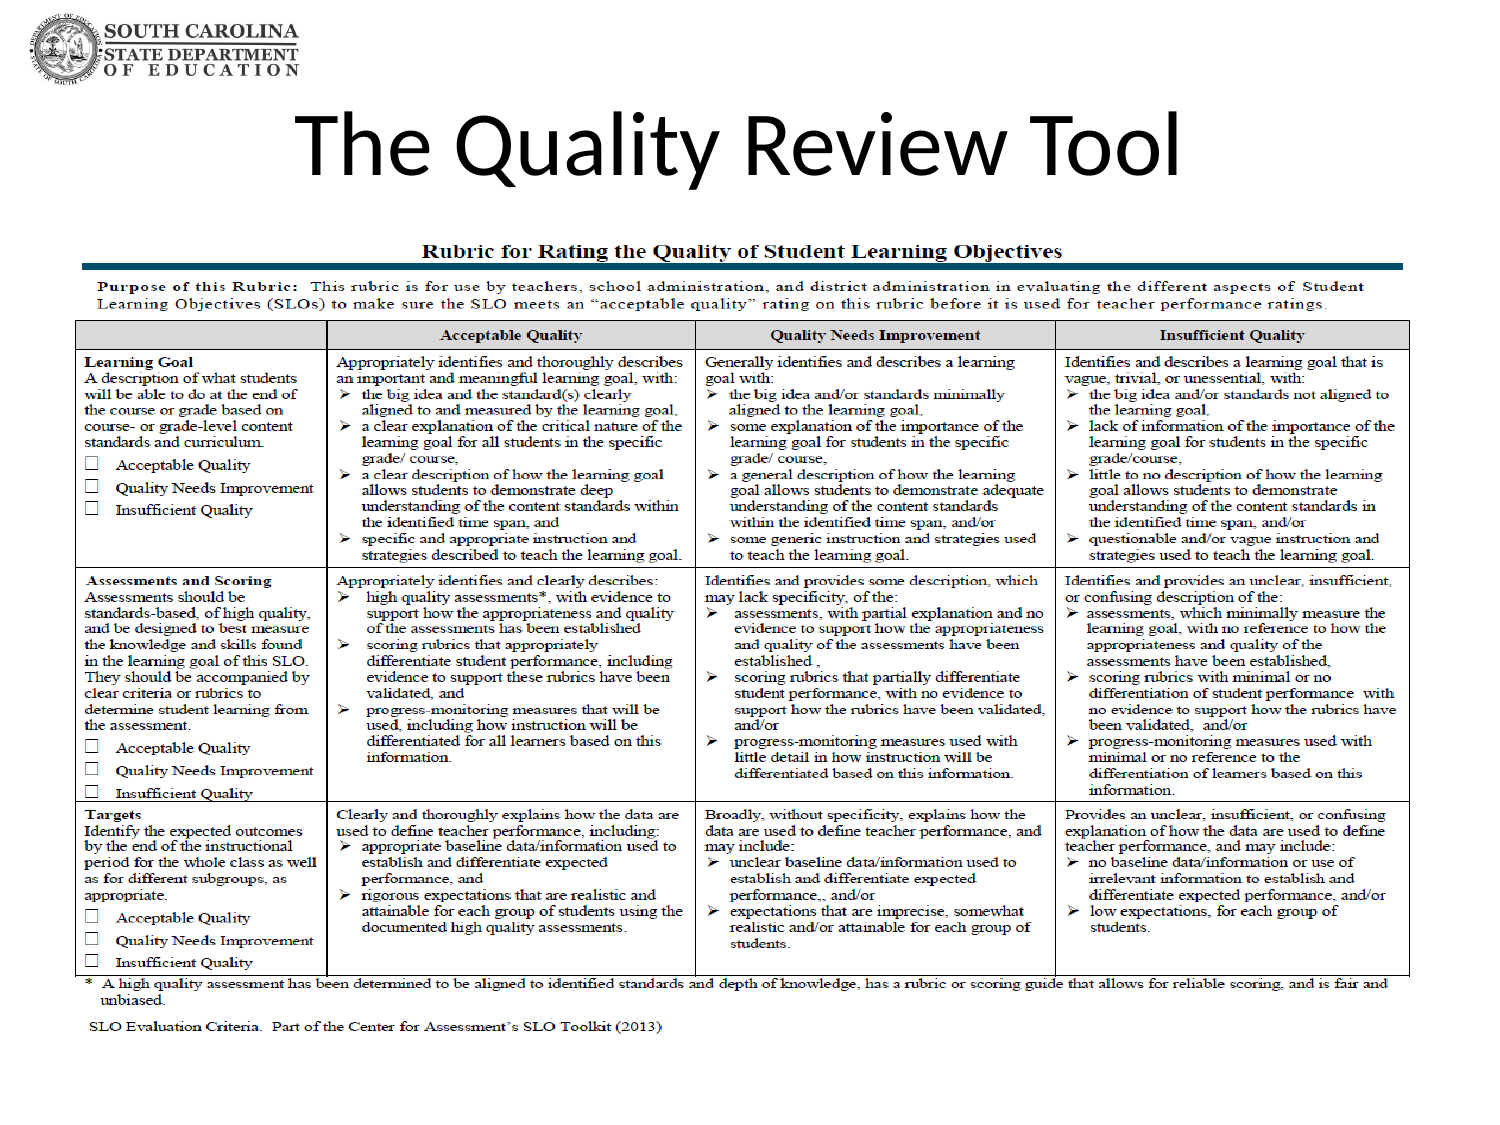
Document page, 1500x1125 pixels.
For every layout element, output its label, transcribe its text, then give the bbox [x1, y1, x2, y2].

title The Quality Review Tool [75, 45, 1425, 224]
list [62, 224, 1426, 1051]
picture [24, 12, 313, 90]
